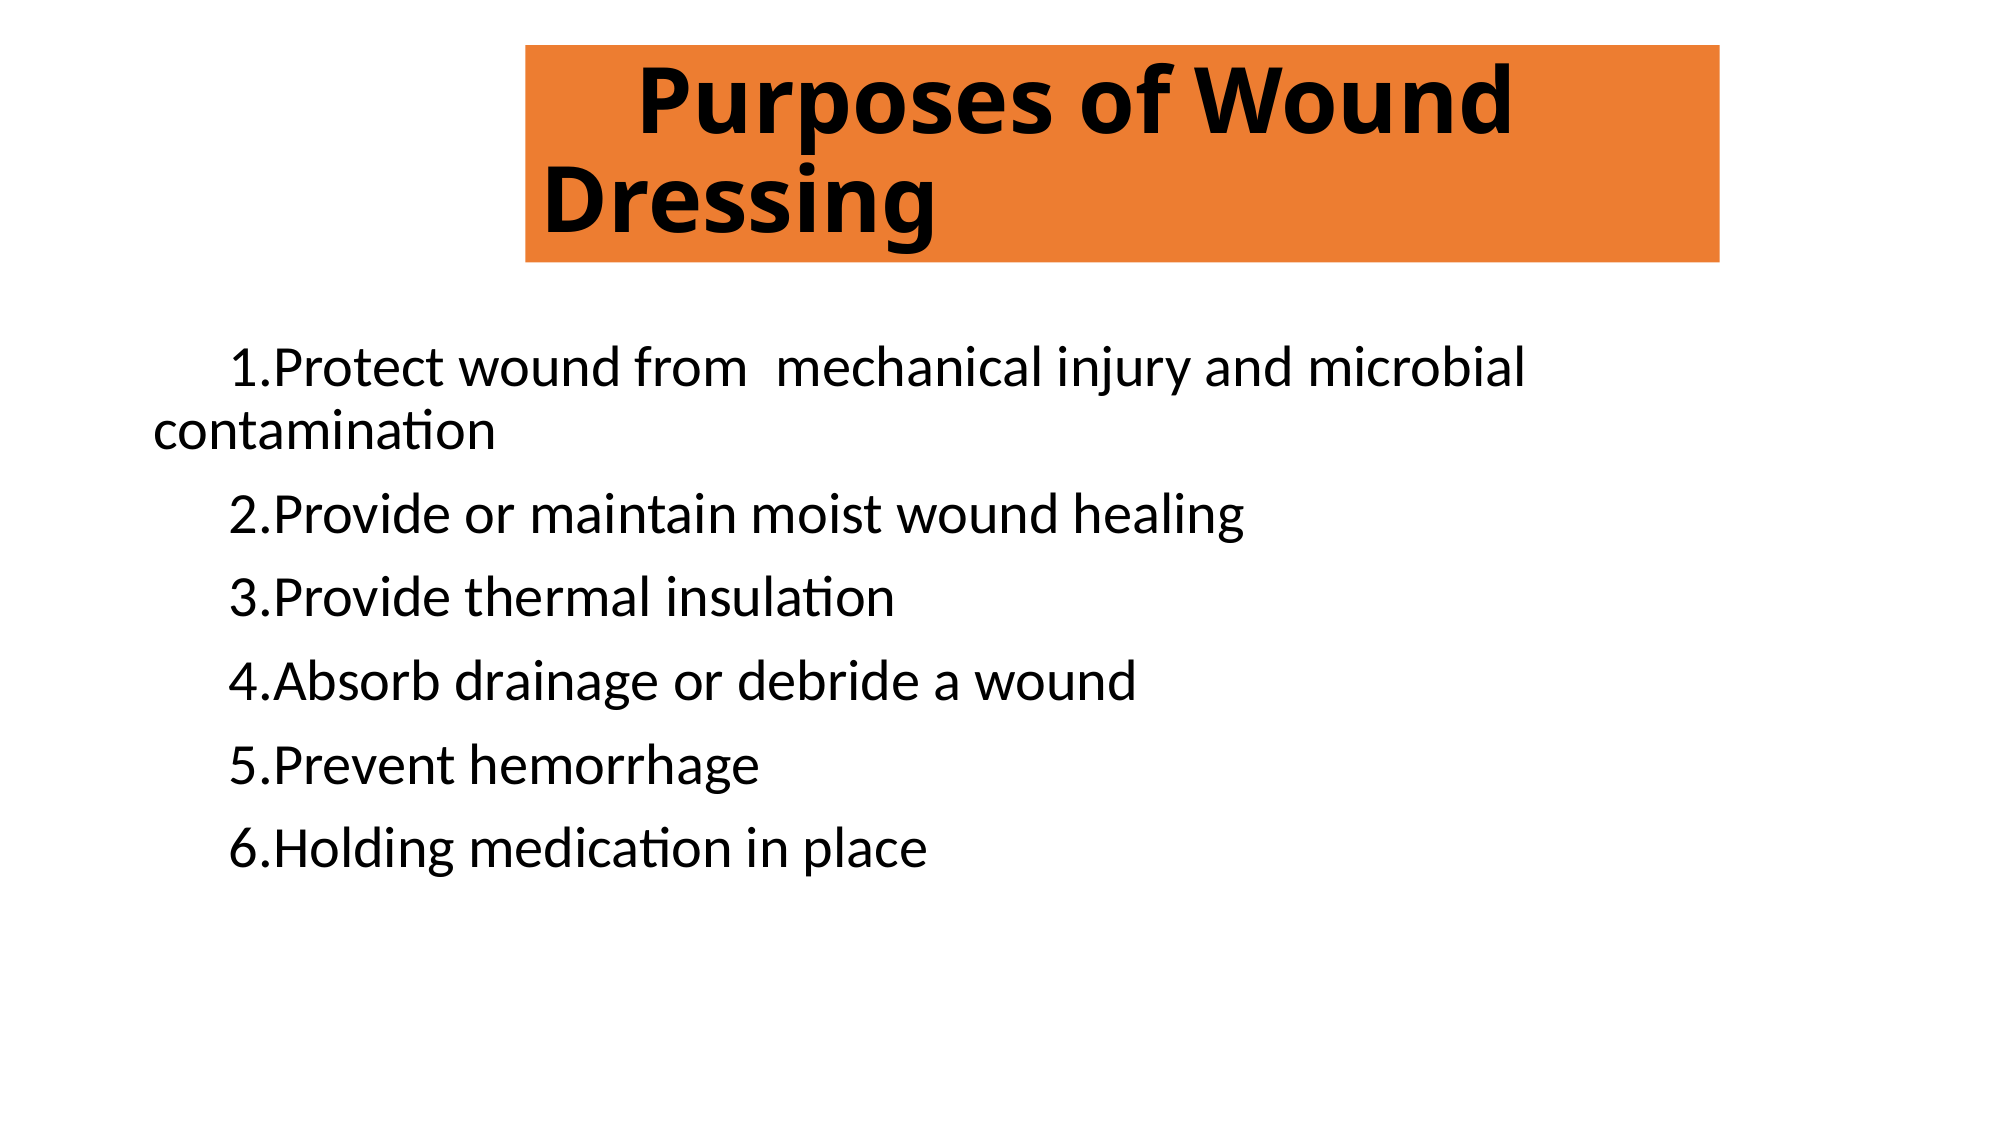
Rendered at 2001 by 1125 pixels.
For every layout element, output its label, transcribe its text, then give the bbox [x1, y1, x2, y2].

list Protect wound from mechanical injury and microbial contamination Provide or maintain moist wound healing Provide thermal insulation Absorb drainage or debride a wound Prevent hemorrhage Holding medication in place [54, 328, 1891, 1125]
title Purposes of Wound Dressing [525, 45, 1720, 263]
